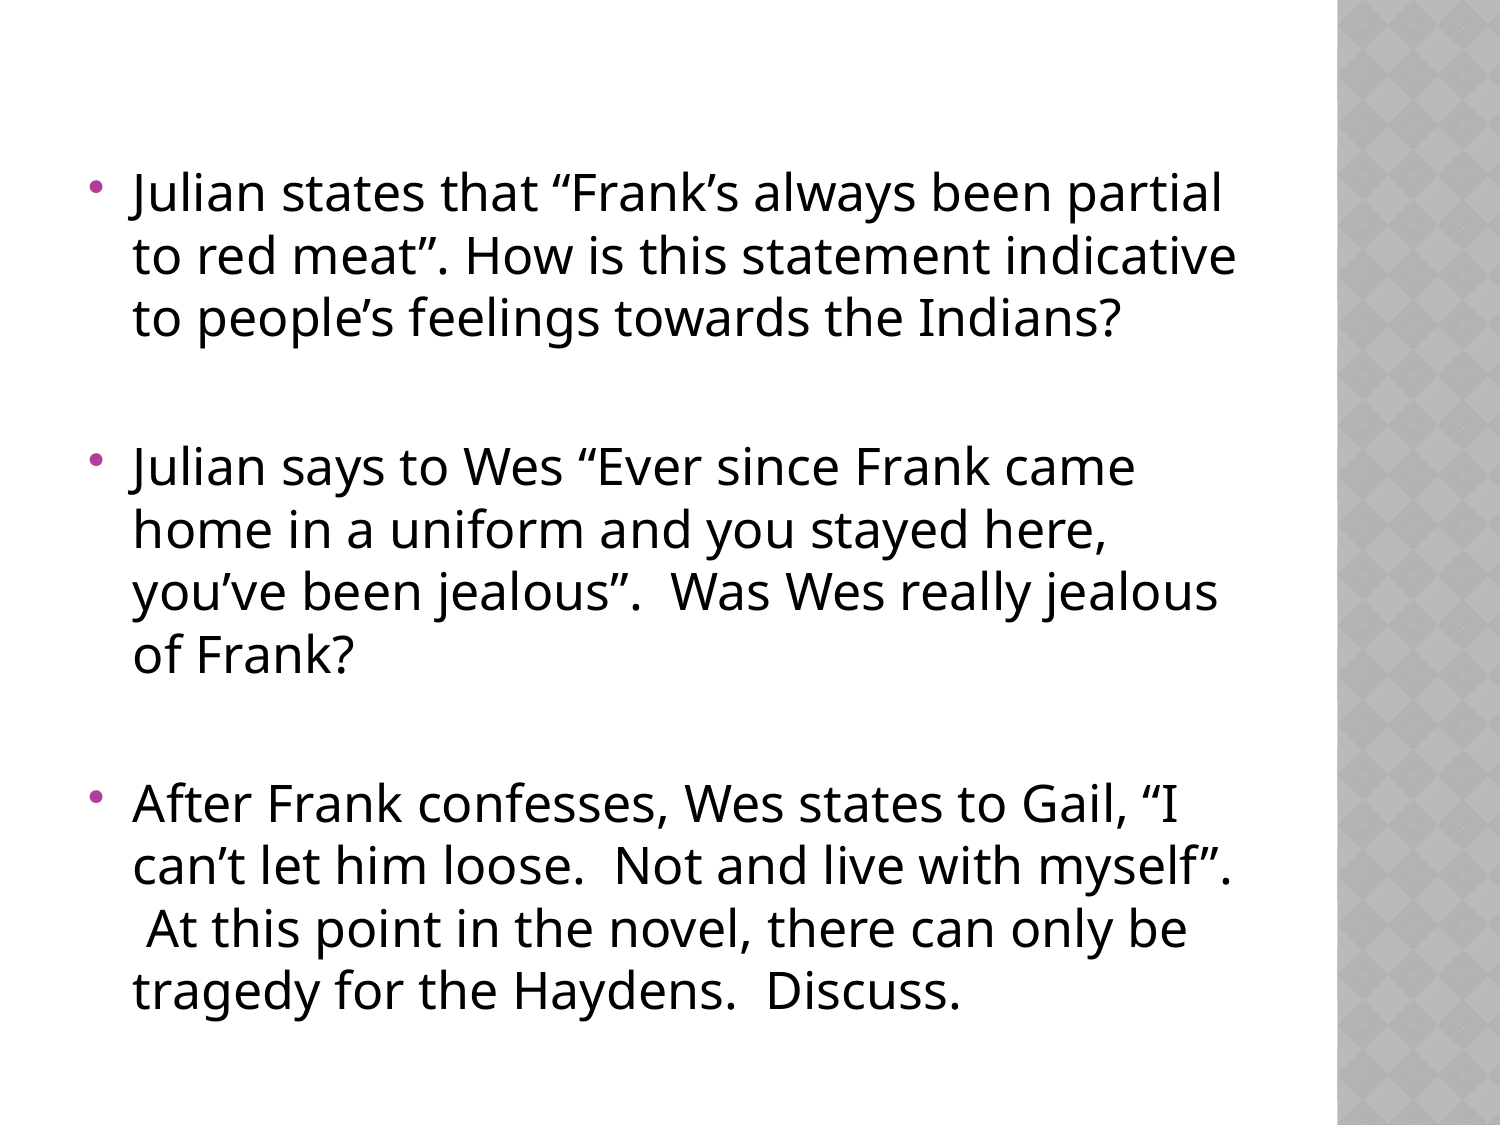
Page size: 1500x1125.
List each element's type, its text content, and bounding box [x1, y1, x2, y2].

list Julian states that “Frank’s always been partial to red meat”. How is this statement indicative to people’s feelings towards the Indians? Julian says to Wes “Ever since Frank came home in a uniform and you stayed here, you’ve been jealous”. Was Wes really jealous of Frank? After Frank confesses, Wes states to Gail, “I can’t let him loose. Not and live with myself”. At this point in the novel, there can only be tragedy for the Haydens. Discuss. [75, 152, 1263, 1059]
